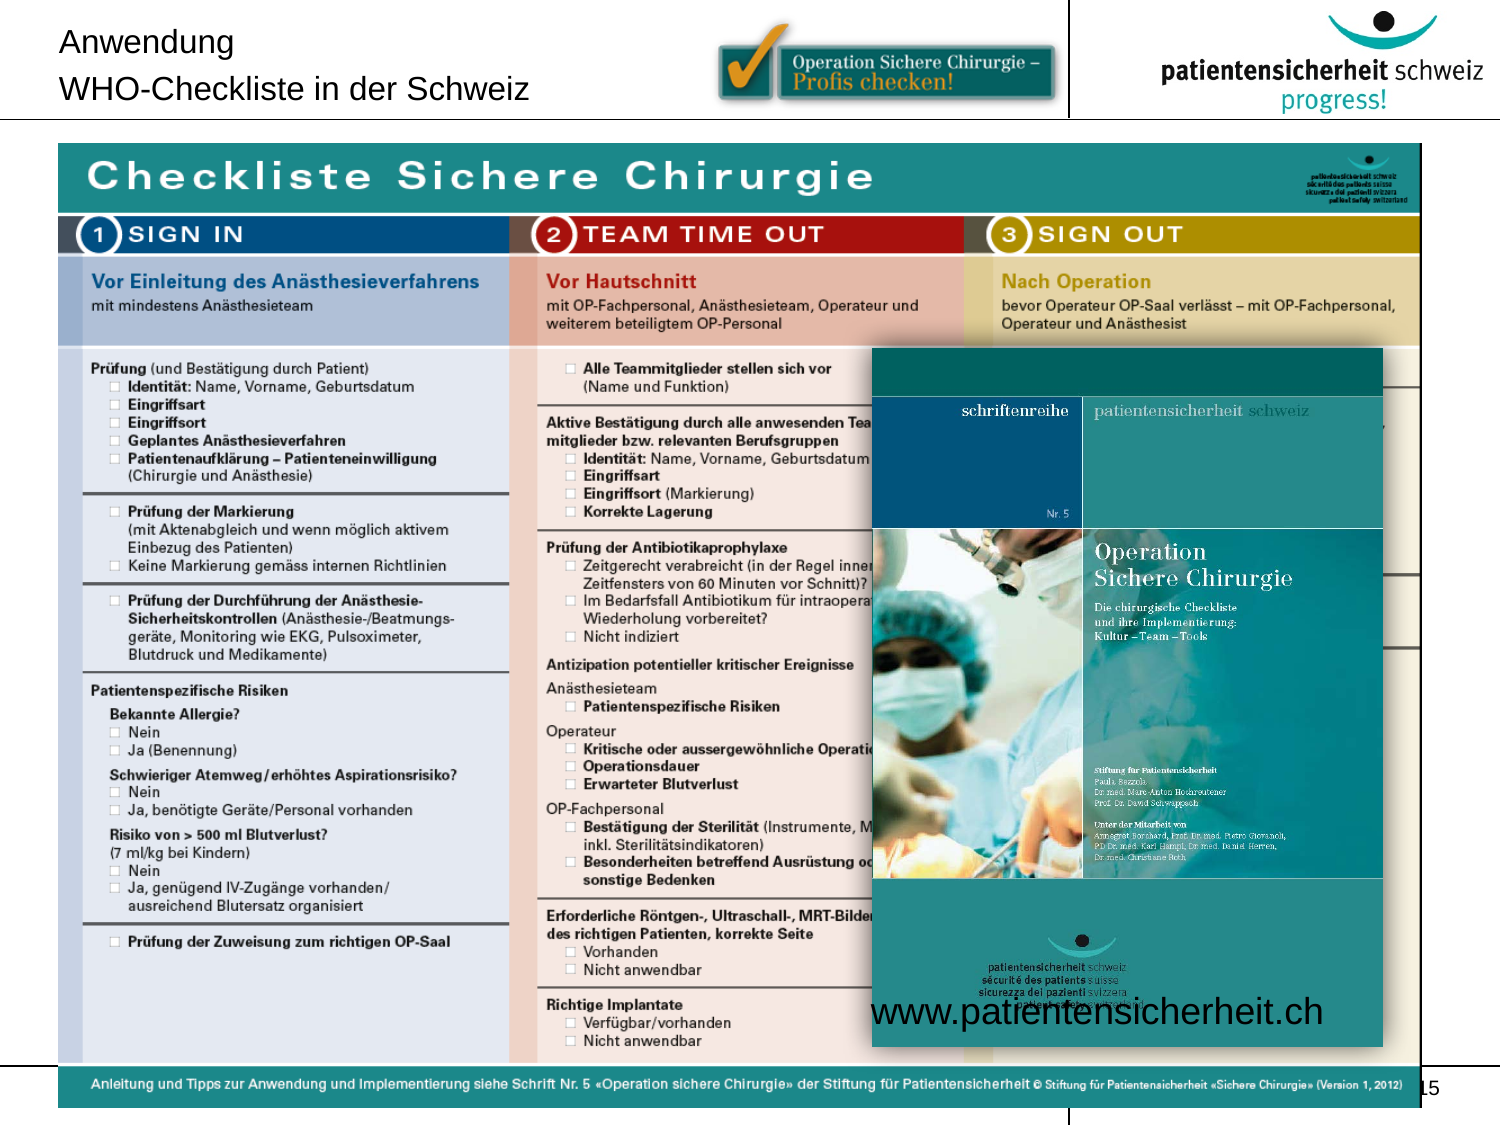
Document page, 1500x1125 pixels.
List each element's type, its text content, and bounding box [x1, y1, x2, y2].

picture [1162, 11, 1483, 114]
slide_number 15 [1427, 1074, 1440, 1100]
list Anwendung WHO-Checkliste in der Schweiz [0, 0, 1069, 119]
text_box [855, 347, 1400, 1047]
picture [57, 142, 1422, 1108]
